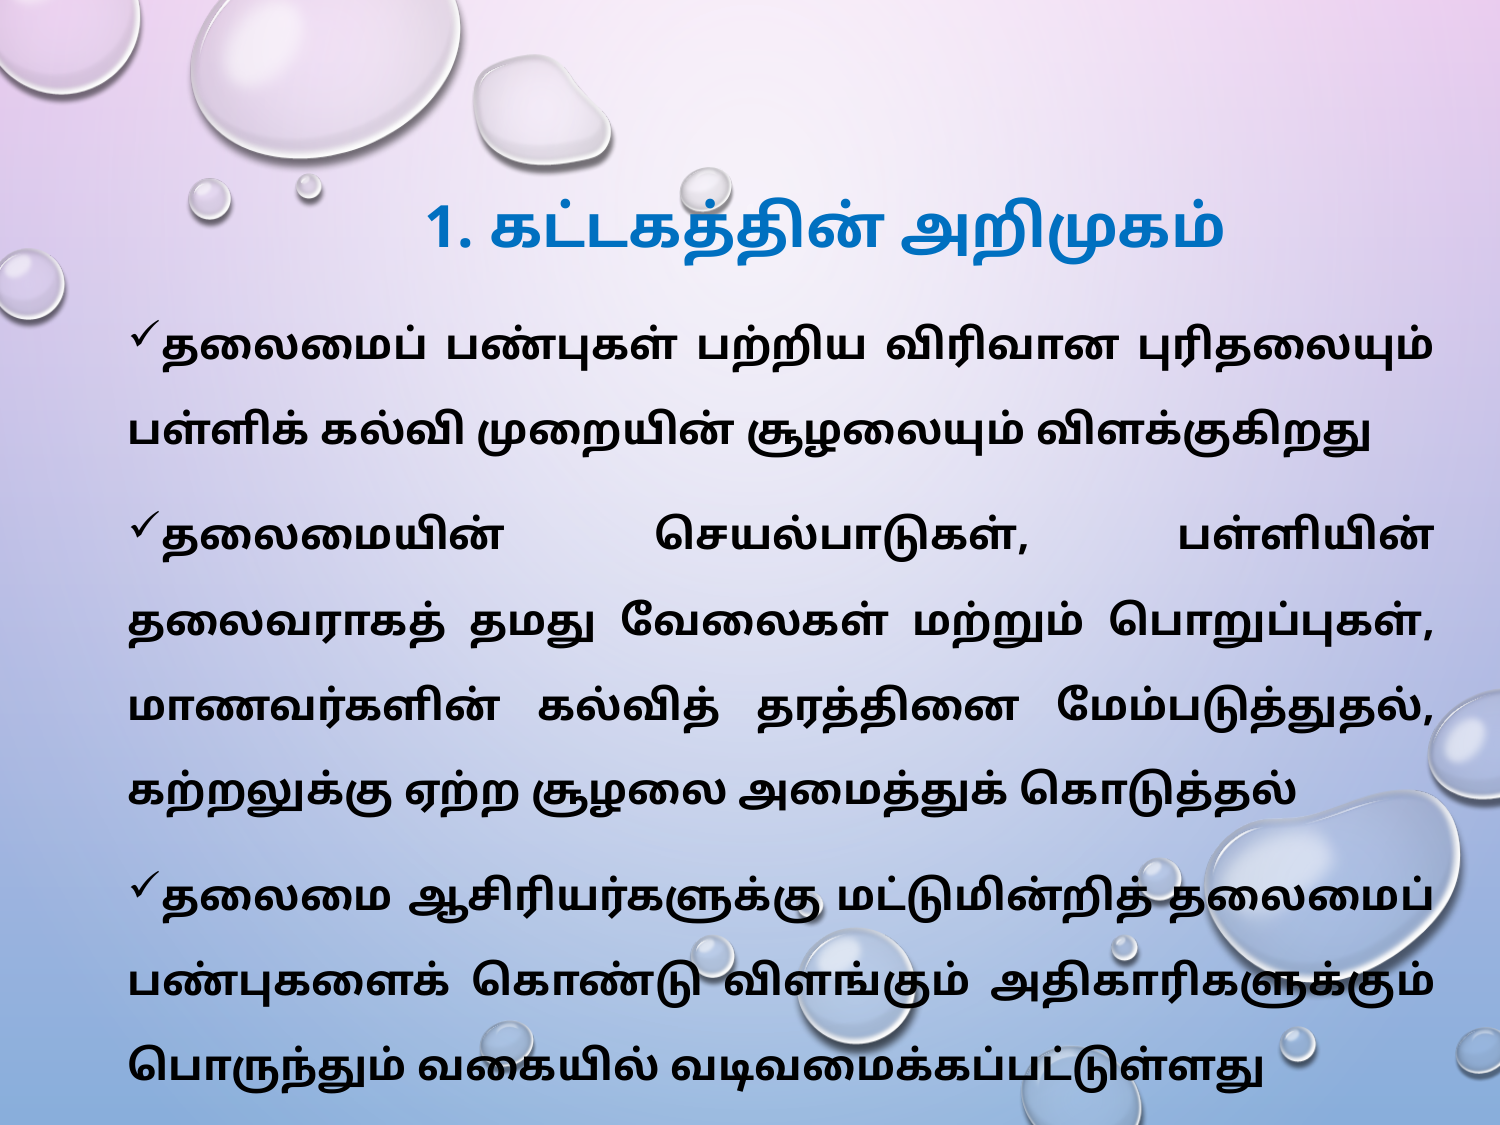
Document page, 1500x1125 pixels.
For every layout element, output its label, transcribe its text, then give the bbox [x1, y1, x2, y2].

picture [0, 0, 1500, 1125]
title 1. கட்டகத்தின் அறிமுகம் [187, 149, 1463, 338]
subtitle தலைமைப் பண்புகள் பற்றிய விரிவான புரிதலையும் பள்ளிக் கல்வி முறையின் சூழலையும் விளக்குகிறது தலைமையின் செயல்பாடுகள், பள்ளியின் தலைவராகத் தமது வேலைகள் மற்றும் பொறுப்புகள், மாணவர்களின் கல்வித் தரத்தினை மேம்படுத்துதல், கற்றலுக்கு ஏற்ற சூழலை அமைத்துக் கொடுத்தல் தலைமை ஆசிரியர்களுக்கு மட்டுமின்றித் தலைமைப் பண்புகளைக் கொண்டு விளங்கும் அதிகாரிகளுக்கும் பொருந்தும் வகையில் வடிவமைக்கப்பட்டுள்ளது [112, 275, 1450, 1063]
